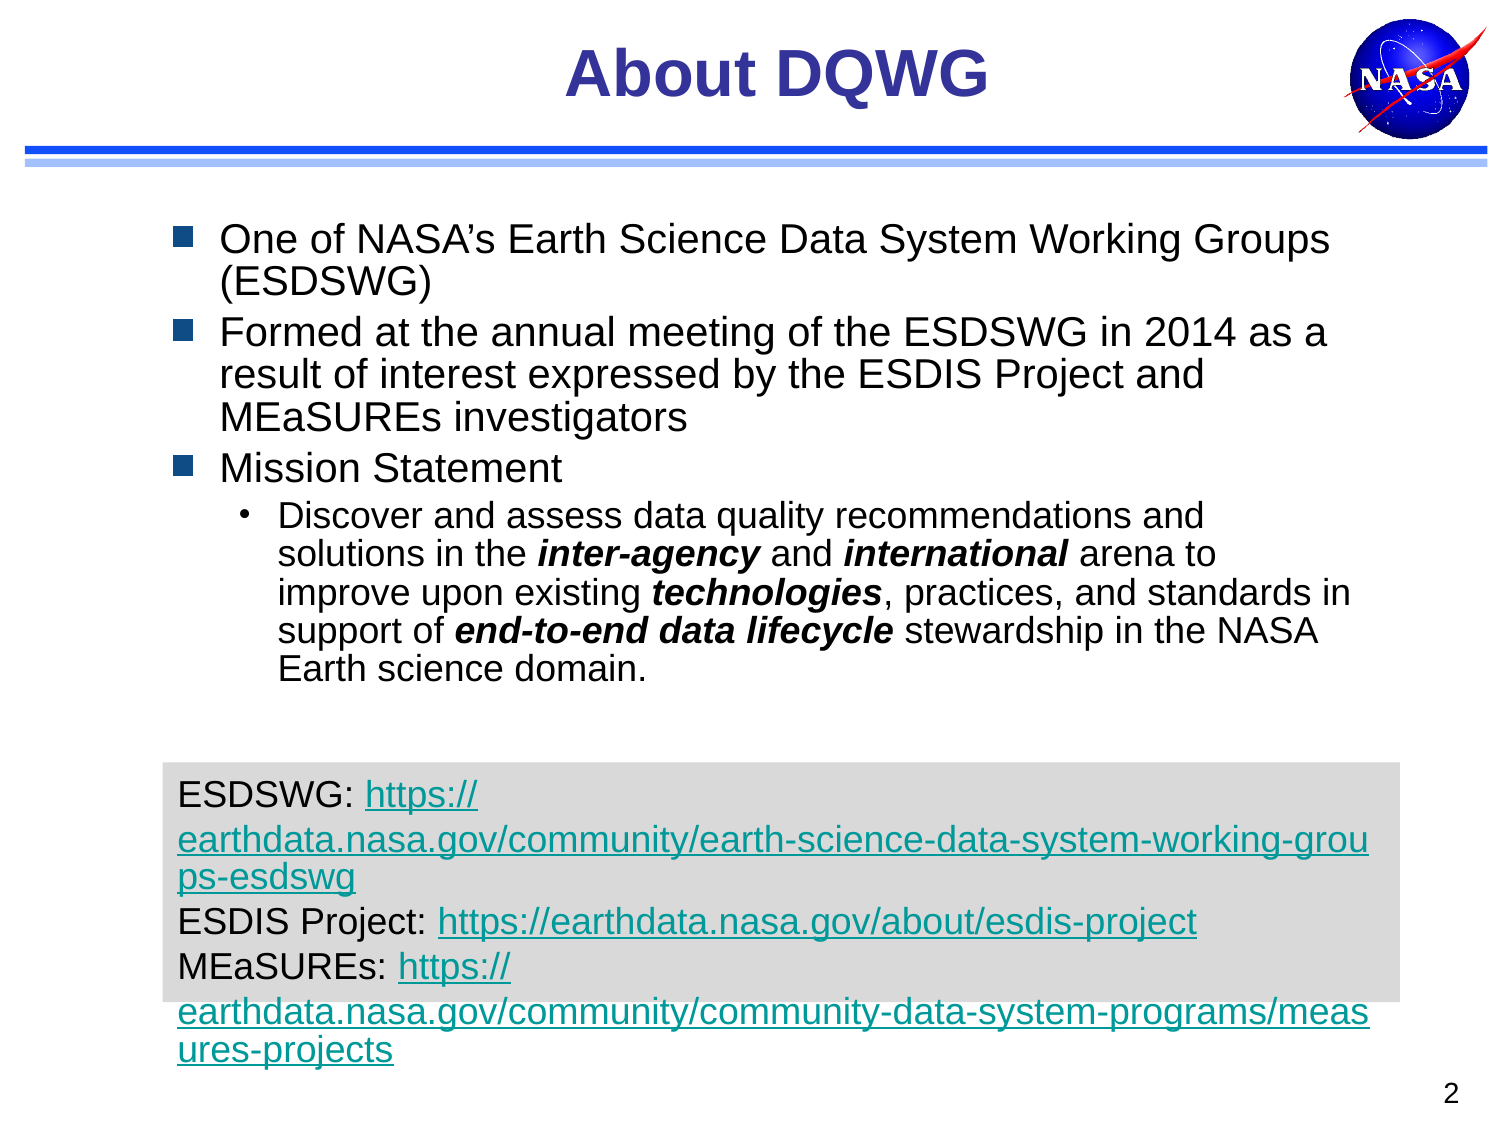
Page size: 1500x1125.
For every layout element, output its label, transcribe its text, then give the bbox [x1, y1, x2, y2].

title About DQWG [207, 5, 1348, 147]
picture [173, 319, 193, 341]
picture [1325, 10, 1500, 150]
slide_number 2 [1161, 1066, 1475, 1125]
picture [173, 226, 193, 247]
picture [173, 455, 193, 476]
list One of NASA’s Earth Science Data System Working Groups (ESDSWG) Formed at the annual meeting of the ESDSWG in 2014 as a result of interest expressed by the ESDIS Project and MEaSUREs investigators Mission Statement Discover and assess data quality recommendations and solutions in the inter-agency and international arena to improve upon existing technologies, practices, and standards in support of end-to-end data lifecycle stewardship in the NASA Earth science domain. [157, 211, 1376, 738]
text_box ESDSWG: https://earthdata.nasa.gov/community/earth-science-data-system-working-groups-esdswg ESDIS Project: https://earthdata.nasa.gov/about/esdis-project MEaSUREs: https://earthdata.nasa.gov/community/community-data-system-programs/measures-projects [162, 762, 1400, 1003]
